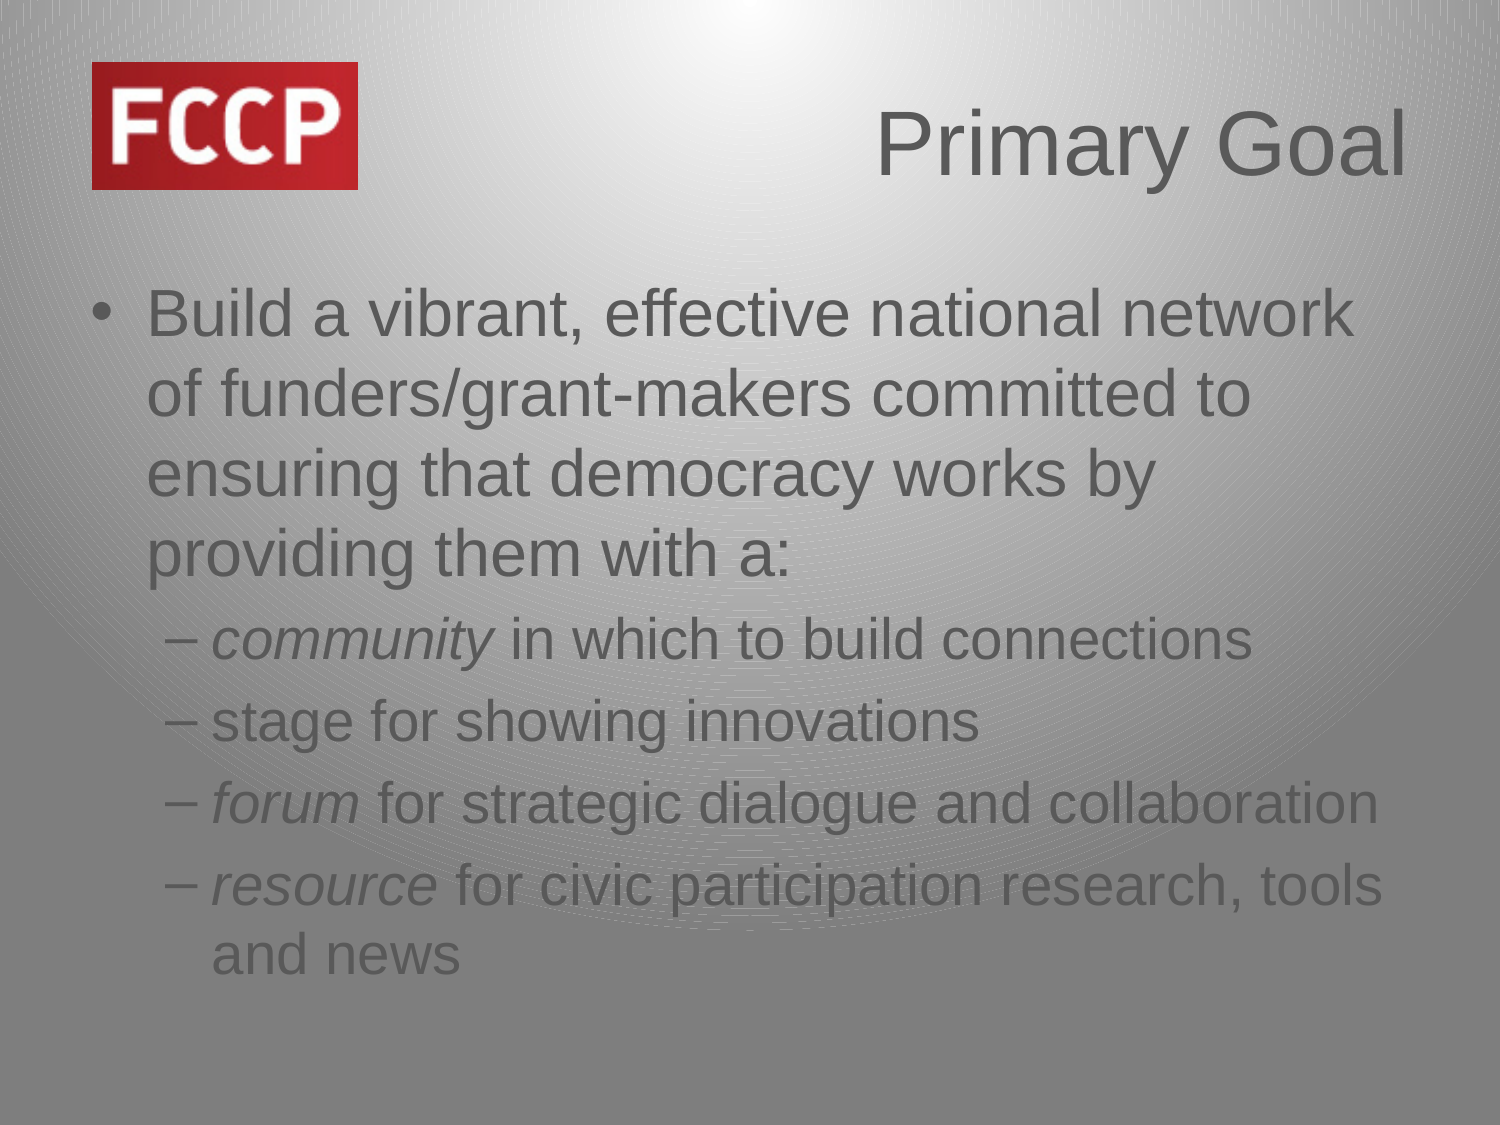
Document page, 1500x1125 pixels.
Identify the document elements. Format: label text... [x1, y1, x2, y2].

picture [92, 62, 358, 190]
list Build a vibrant, effective national network of funders/grant-makers committed to ensuring that democracy works by providing them with a: community in which to build connections stage for showing innovations forum for strategic dialogue and collaboration resource for civic participation research, tools and news [75, 262, 1425, 1005]
title Primary Goal [75, 45, 1425, 233]
